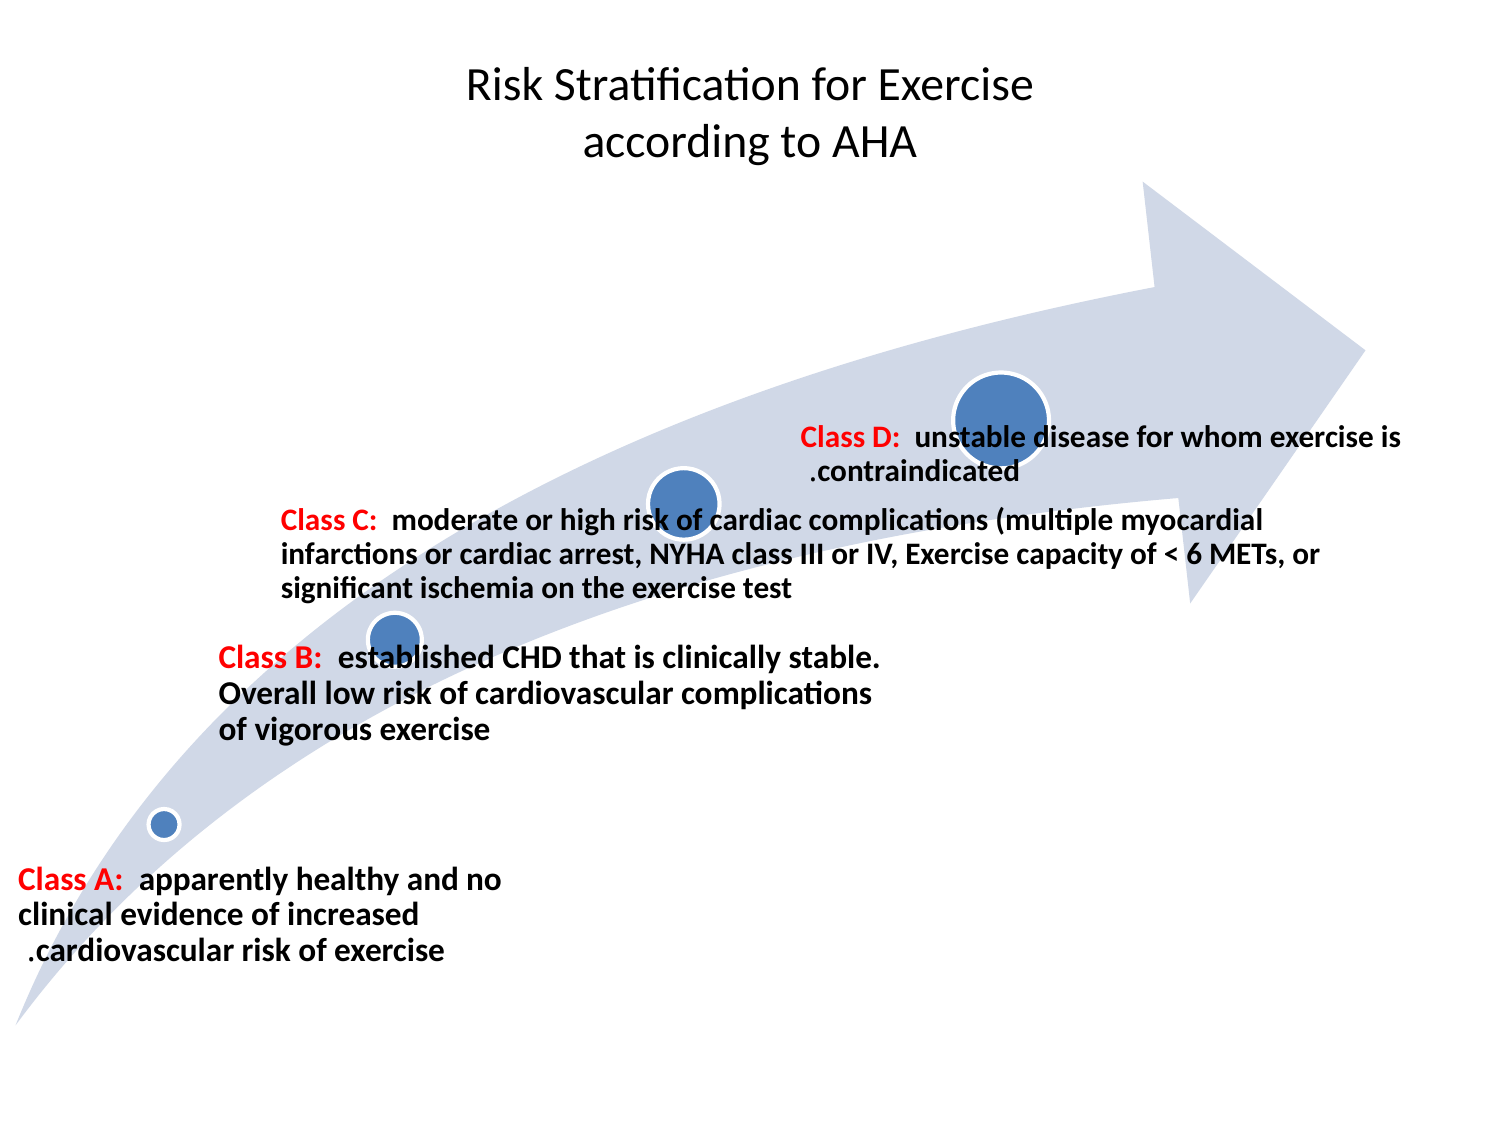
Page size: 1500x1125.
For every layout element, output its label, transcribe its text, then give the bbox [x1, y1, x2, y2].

title Risk Stratification for Exercise according to AHA [75, 45, 1425, 233]
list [93, 140, 1444, 1067]
